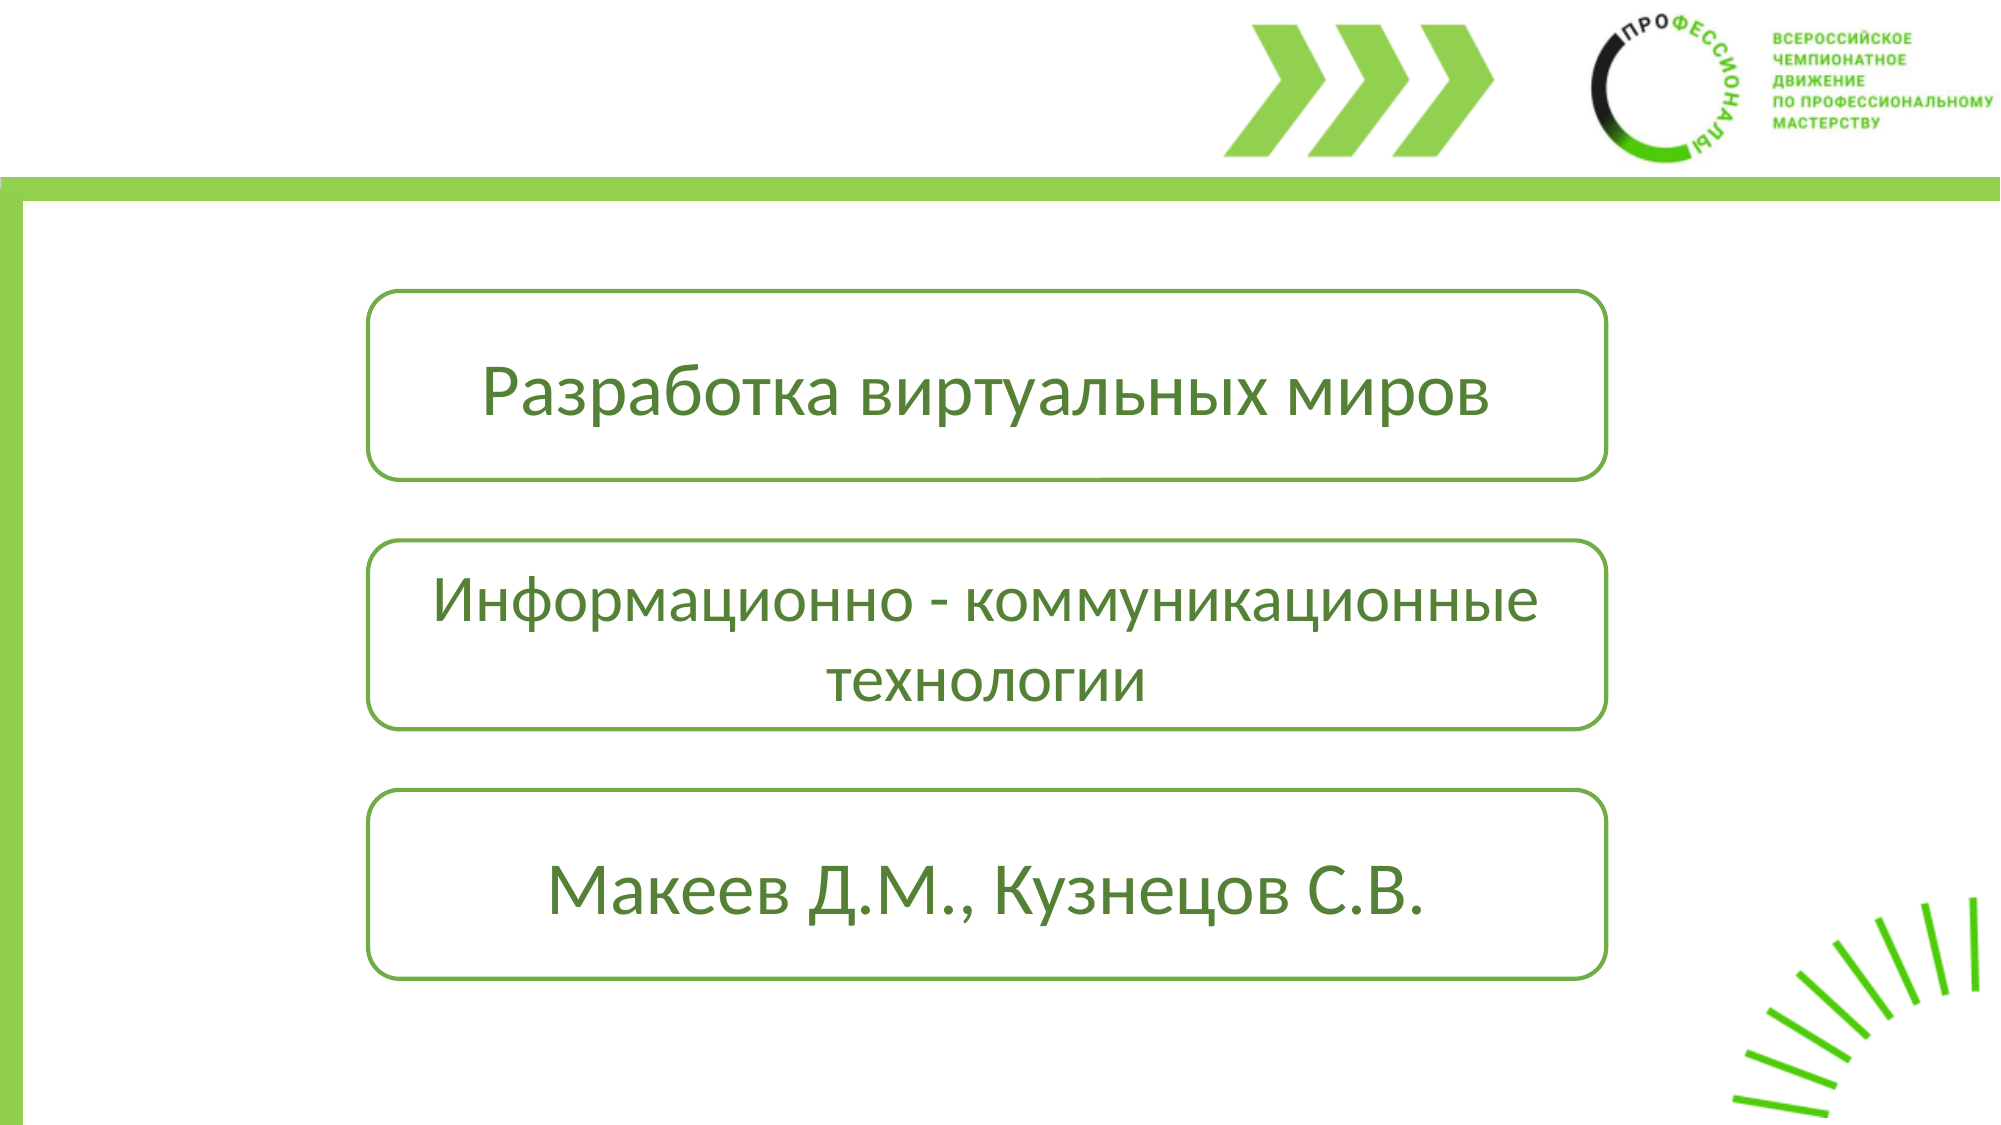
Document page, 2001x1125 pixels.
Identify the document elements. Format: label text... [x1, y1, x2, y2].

text_box Макеев Д.М., Кузнецов С.В. [368, 789, 1607, 979]
picture [0, 177, 2000, 1125]
text_box Разработка виртуальных миров [368, 290, 1607, 480]
text_box Информационно - коммуникационные технологии [368, 540, 1607, 730]
picture [1210, 11, 2000, 167]
picture [1716, 893, 2000, 1118]
